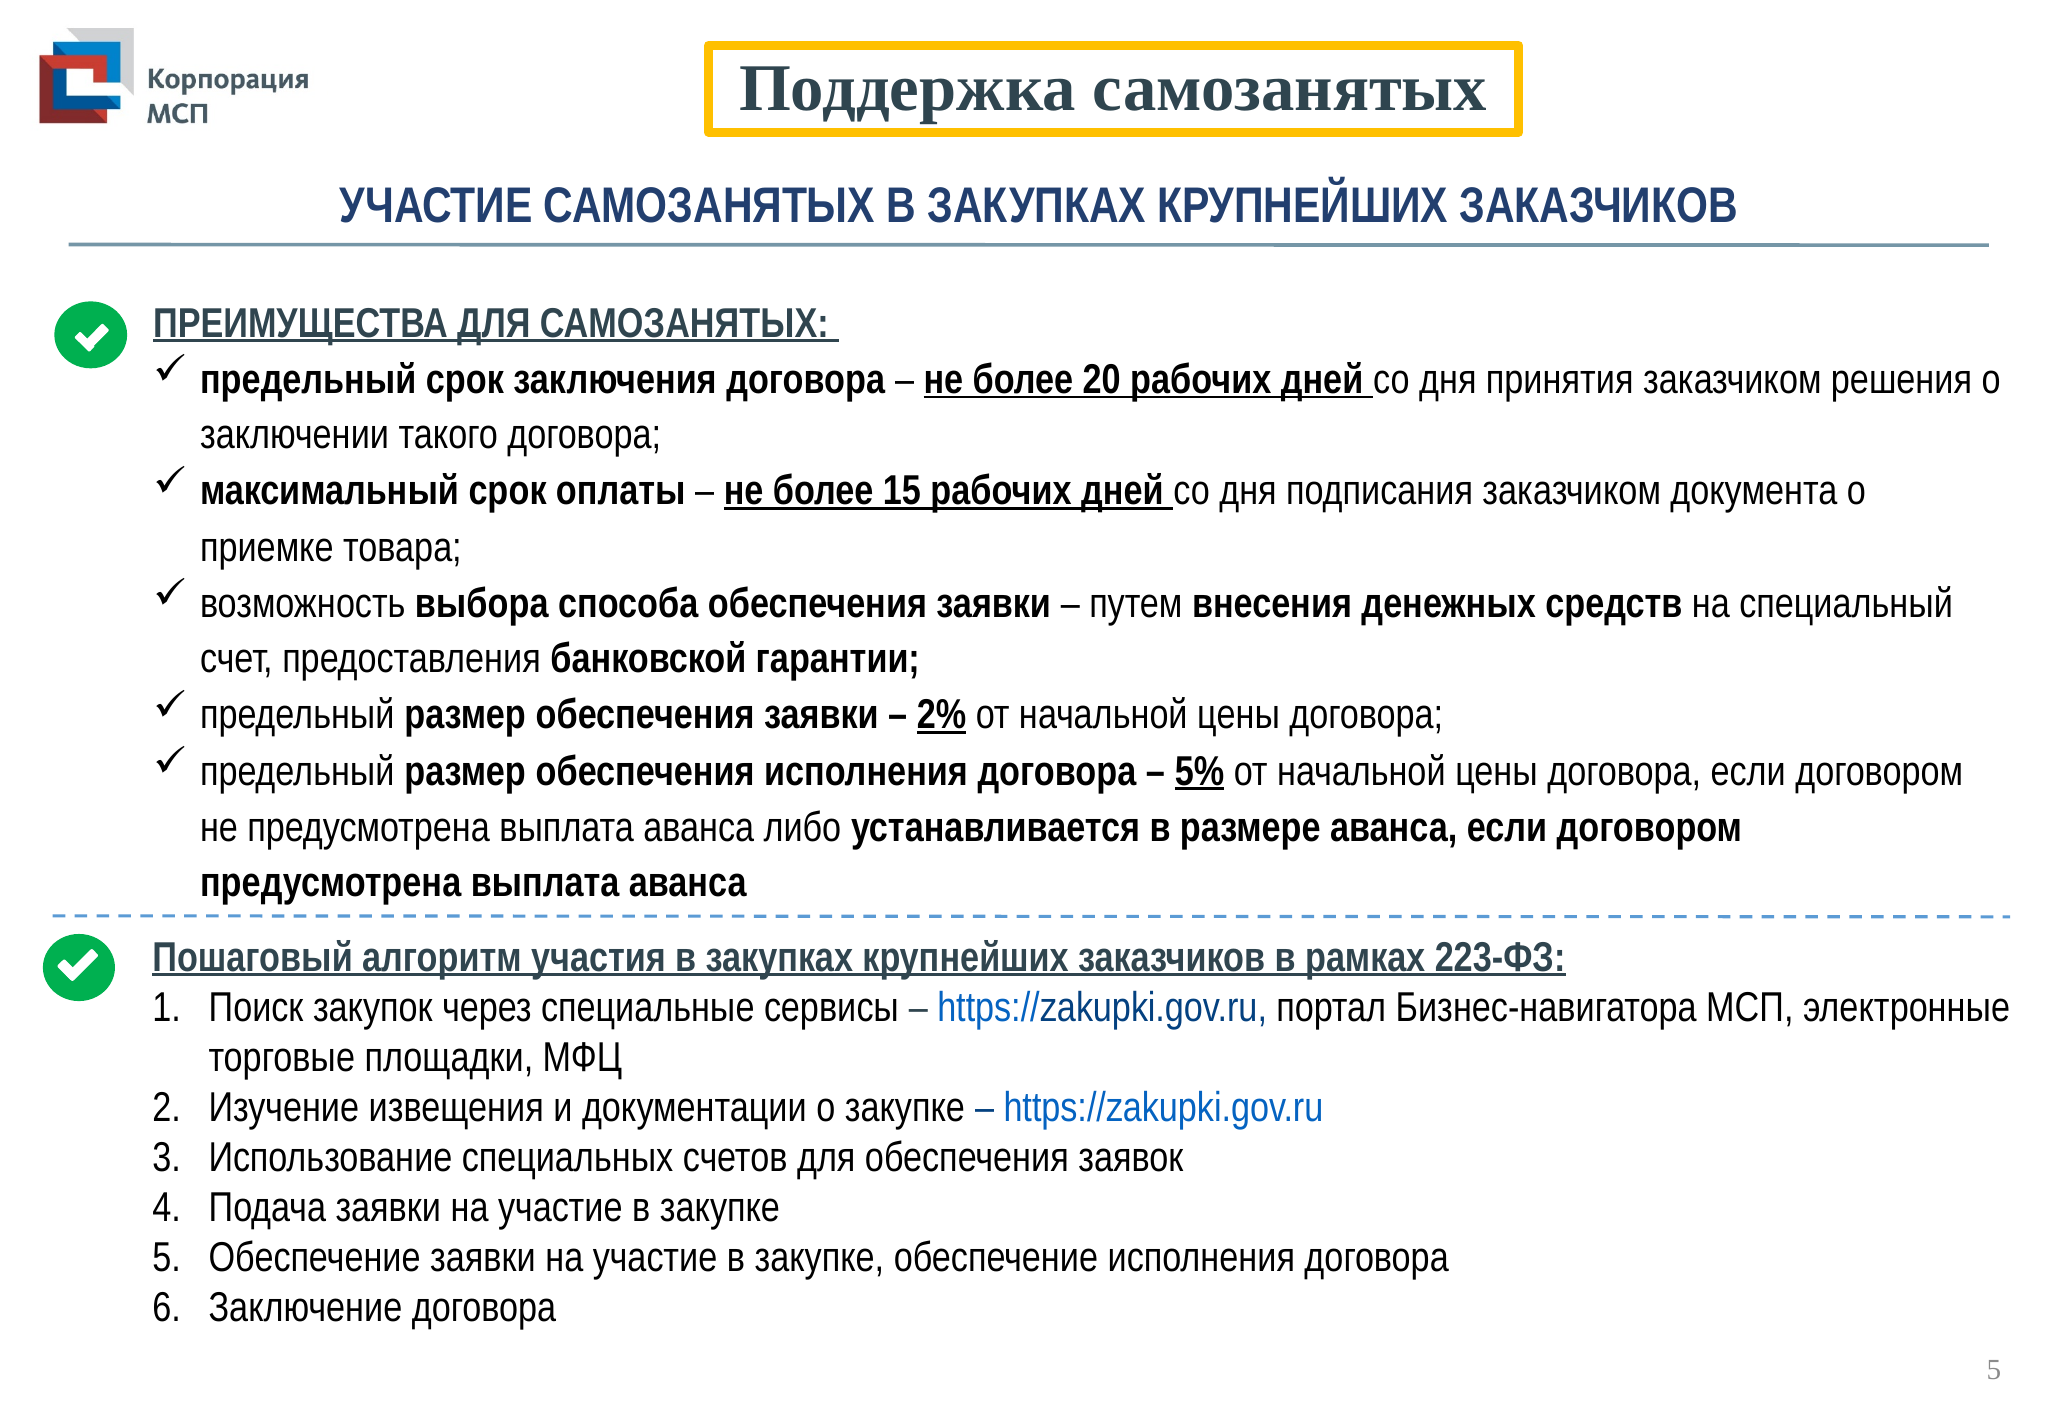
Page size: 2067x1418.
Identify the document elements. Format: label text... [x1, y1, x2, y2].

text_box 5 [1839, 1341, 2017, 1396]
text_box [54, 272, 2017, 920]
picture [10, 9, 338, 142]
text_box Поддержка самозанятых [708, 45, 1519, 133]
text_box УЧАСТИЕ САМОЗАНЯТЫХ В ЗАКУПКАХ КРУПНЕЙШИХ ЗАКАЗЧИКОВ [112, 158, 1967, 243]
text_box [42, 921, 2039, 1341]
